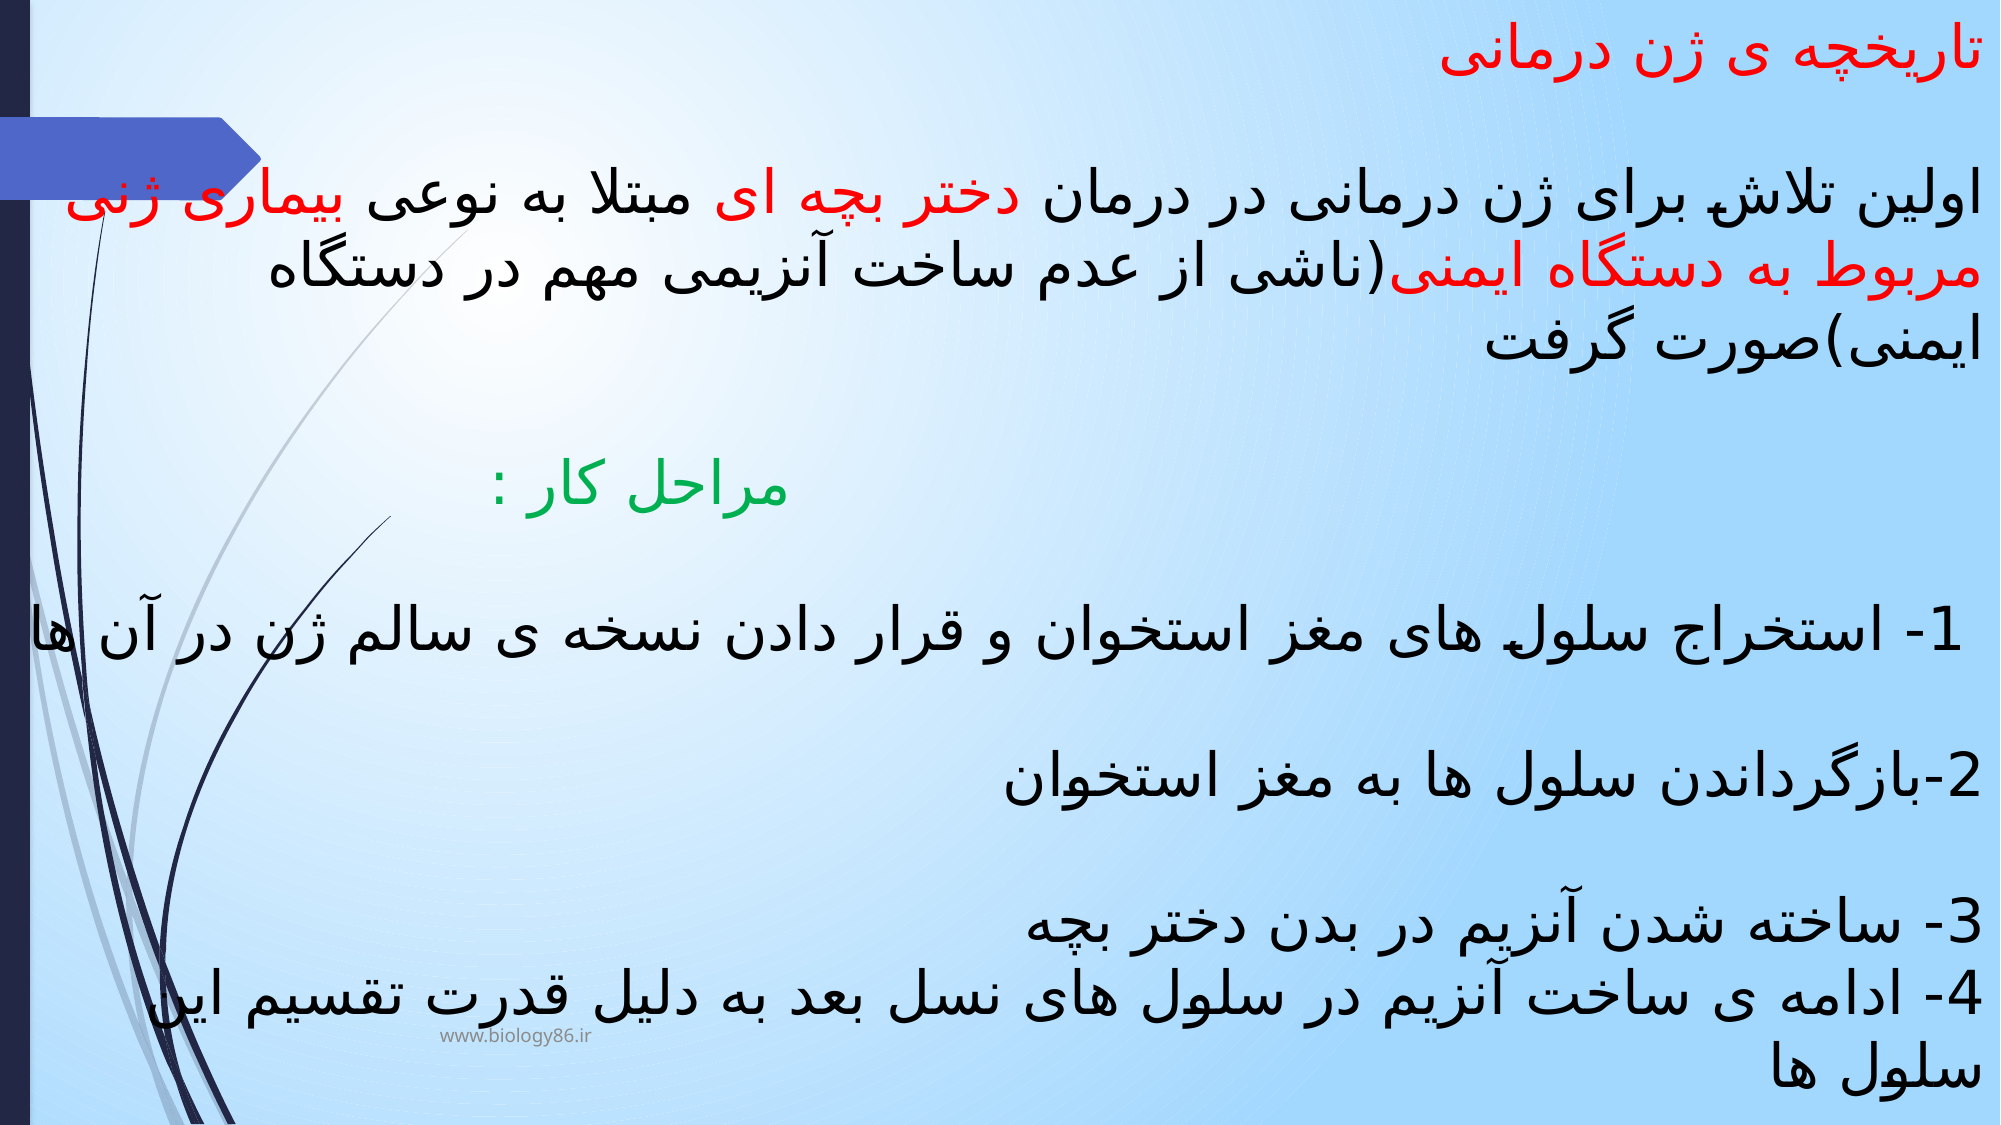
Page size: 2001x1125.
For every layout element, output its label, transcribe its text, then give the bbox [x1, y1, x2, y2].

title تاریخچه ی ژن درمانی اولین تلاش برای ژن درمانی در درمان دختر بچه ای مبتلا به نوعی بیماری ژنی مربوط به دستگاه ایمنی(ناشی از عدم ساخت آنزیمی مهم در دستگاه ایمنی)صورت گرفت مراحل کار : 1- استخراج سلول های مغز استخوان و قرار دادن نسخه ی سالم ژن در آن ها 2-بازگرداندن سلول ها به مغز استخوان 3- ساخته شدن آنزیم در بدن دختر بچه 4- ادامه ی ساخت آنزیم در سلول های نسل بعد به دلیل قدرت تقسیم این سلول ها [0, 0, 2000, 1125]
footer www.biology86.ir [424, 1006, 1675, 1067]
